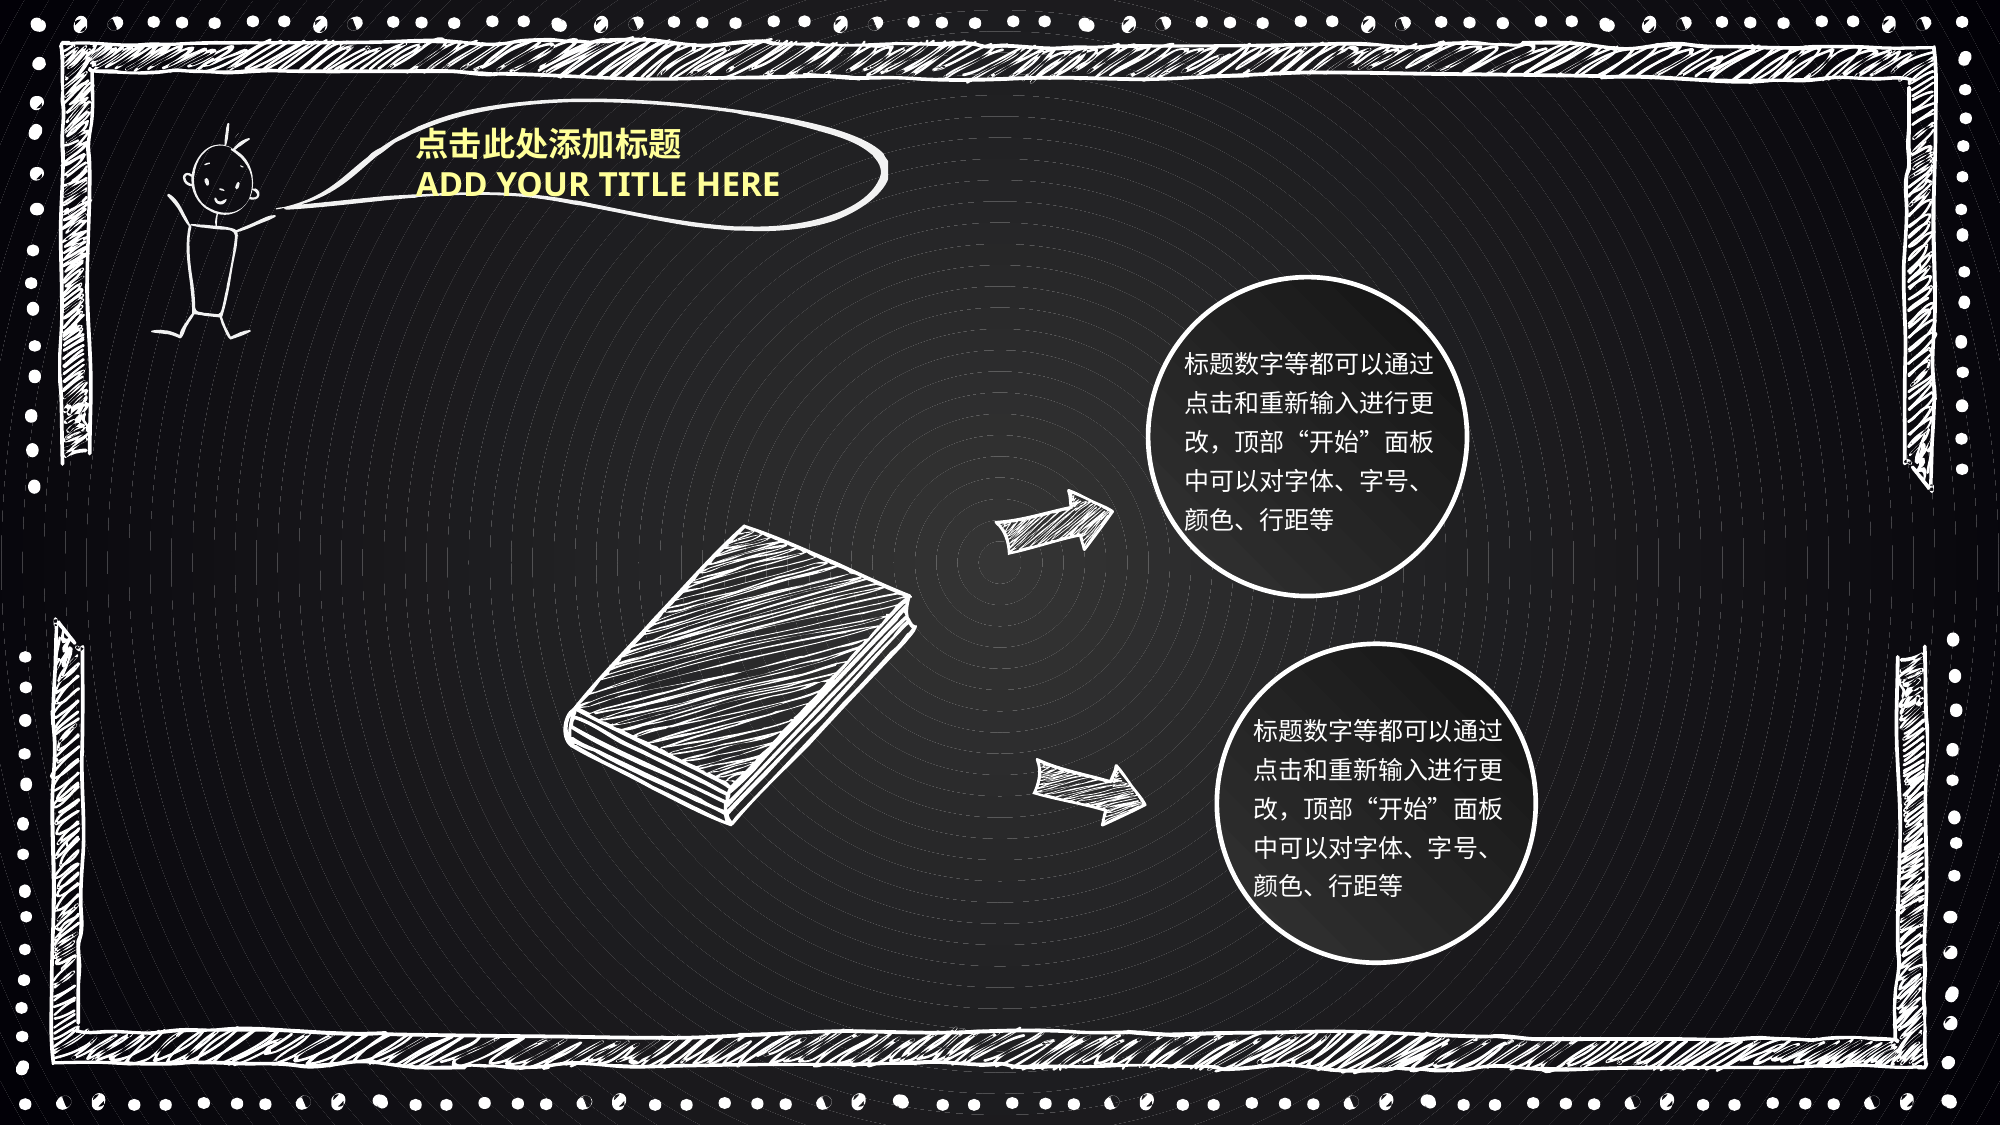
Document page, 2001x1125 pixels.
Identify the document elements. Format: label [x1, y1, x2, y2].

text_box [994, 489, 1114, 556]
text_box [150, 97, 914, 340]
text_box [1032, 758, 1147, 827]
text_box [1216, 643, 1536, 963]
text_box [1148, 277, 1468, 597]
text_box [563, 524, 917, 827]
